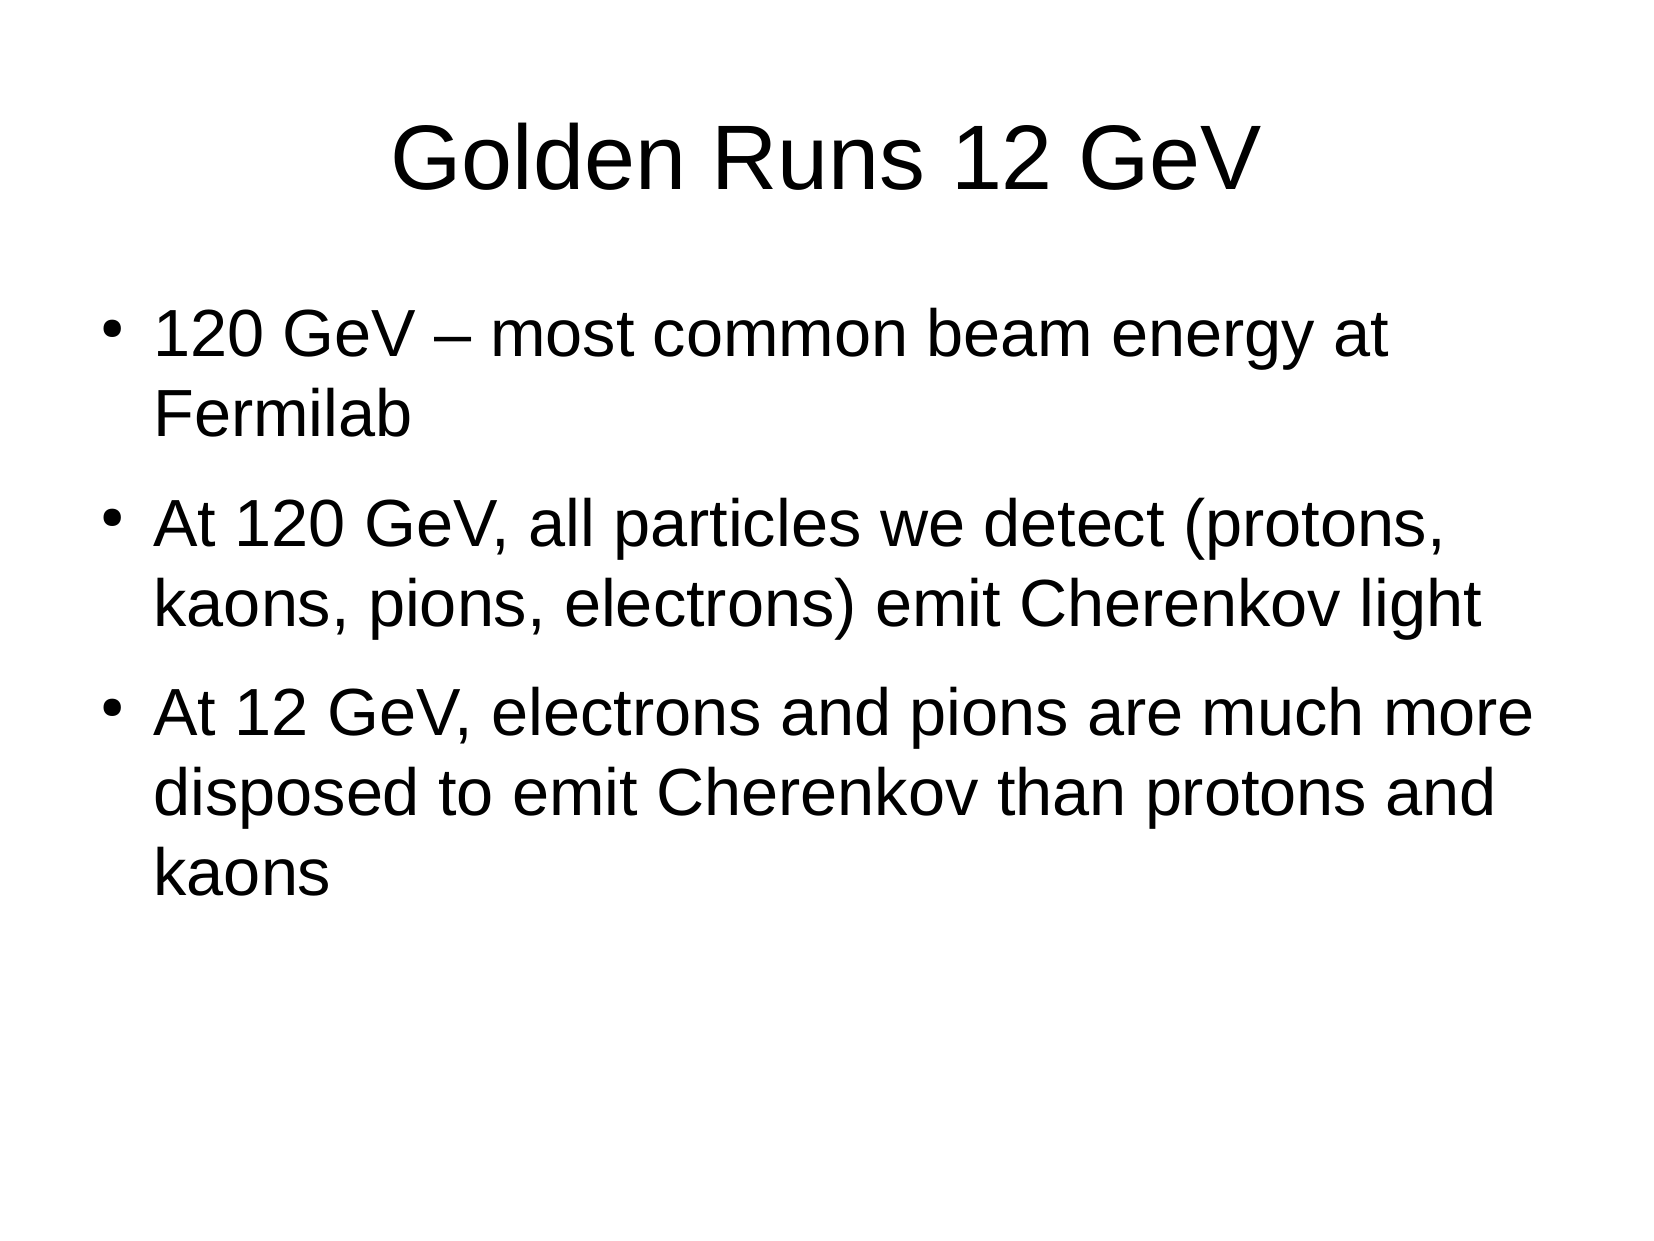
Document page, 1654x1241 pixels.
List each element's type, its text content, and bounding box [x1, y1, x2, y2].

title Golden Runs 12 GeV [82, 49, 1571, 257]
list 120 GeV – most common beam energy at Fermilab At 120 GeV, all particles we detect (protons, kaons, pions, electrons) emit Cherenkov light At 12 GeV, electrons and pions are much more disposed to emit Cherenkov than protons and kaons [82, 290, 1571, 1010]
